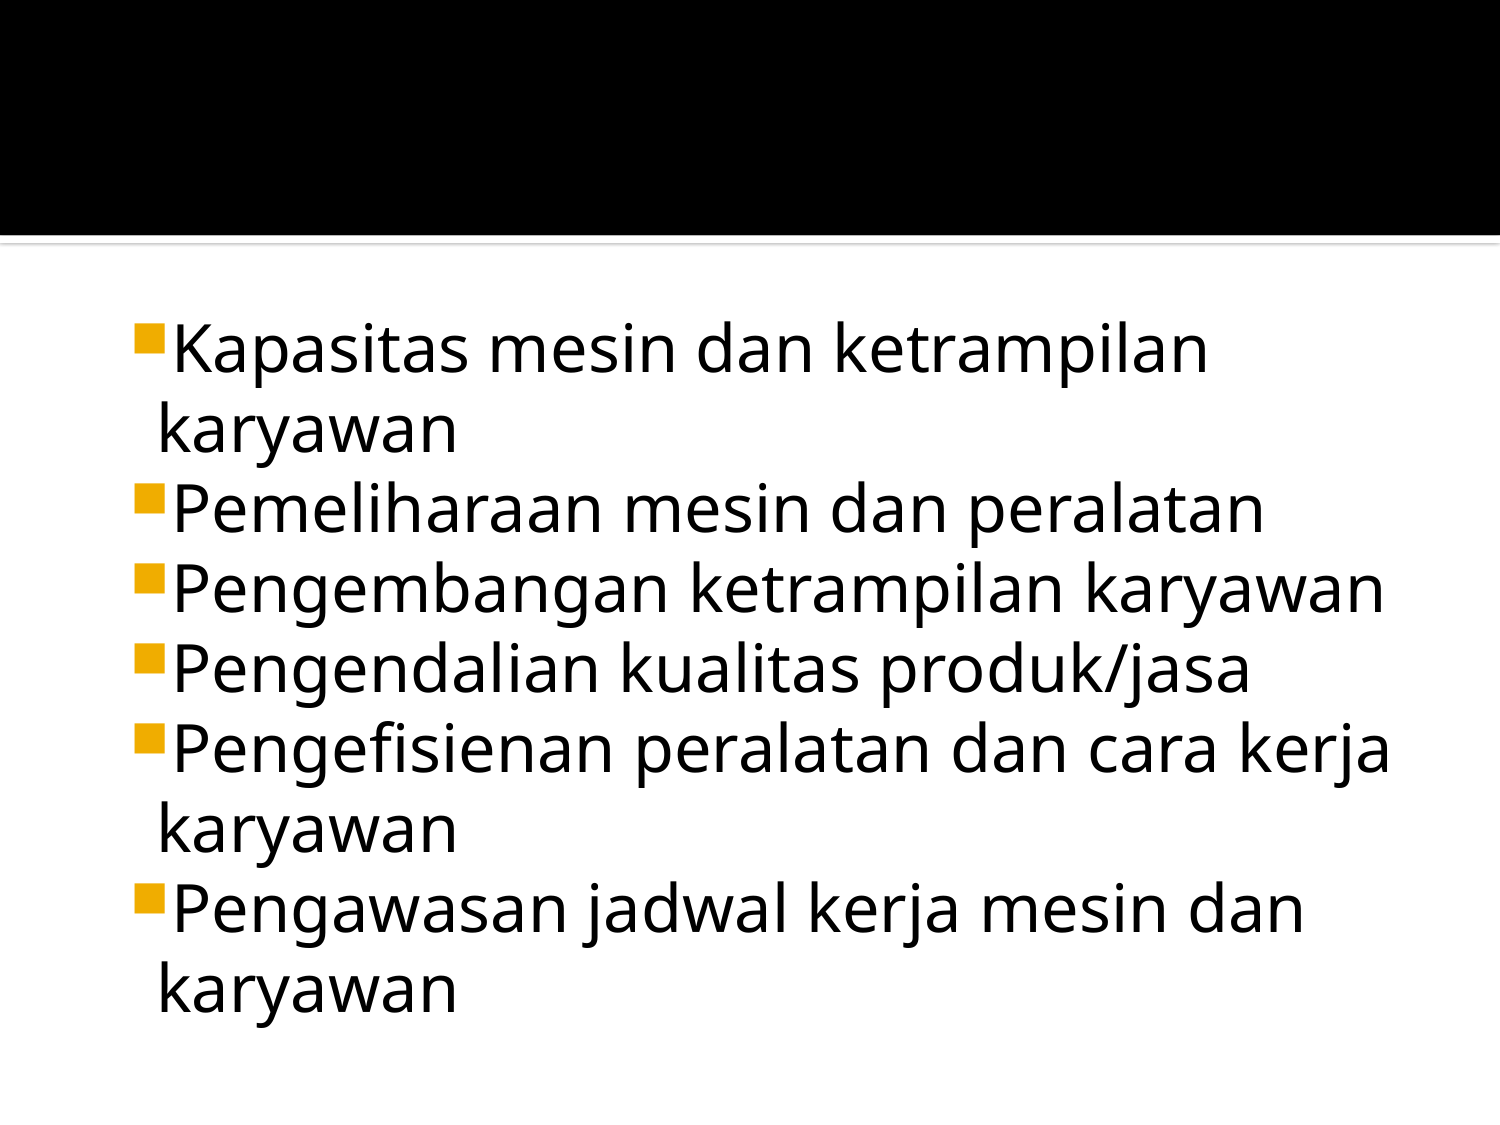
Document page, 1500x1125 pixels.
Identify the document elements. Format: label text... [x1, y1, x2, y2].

list Kapasitas mesin dan ketrampilan karyawan Pemeliharaan mesin dan peralatan Pengembangan ketrampilan karyawan Pengendalian kualitas produk/jasa Pengefisienan peralatan dan cara kerja karyawan Pengawasan jadwal kerja mesin dan karyawan [75, 291, 1425, 1050]
